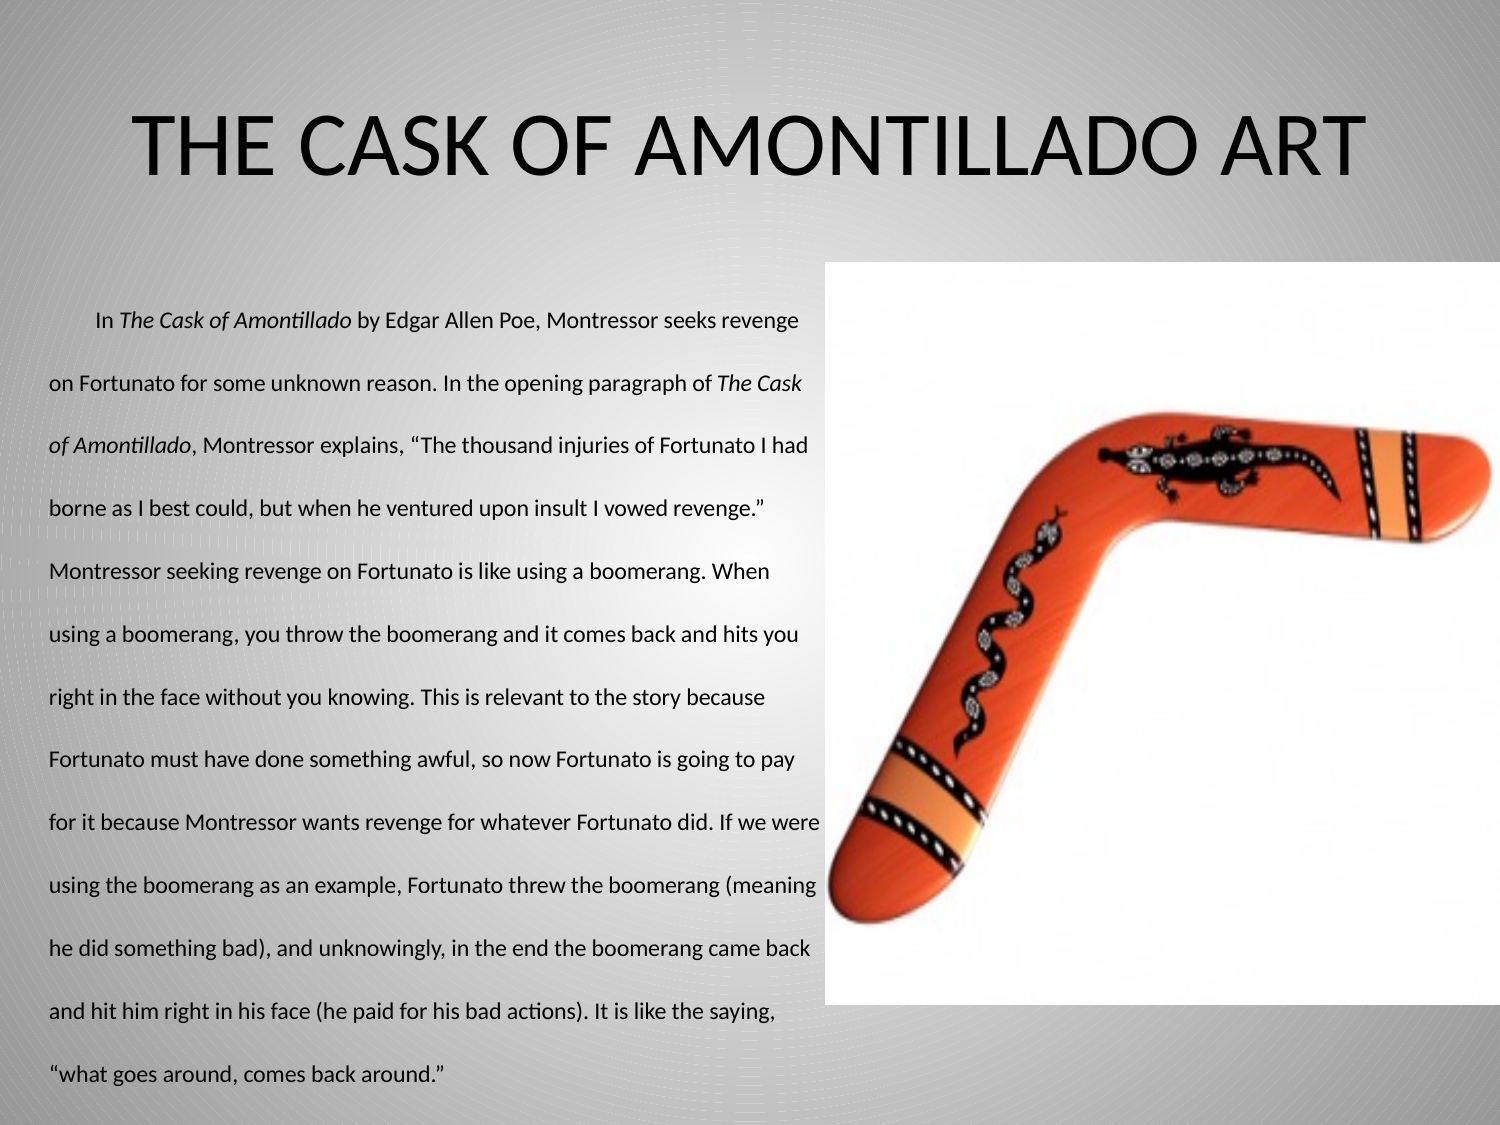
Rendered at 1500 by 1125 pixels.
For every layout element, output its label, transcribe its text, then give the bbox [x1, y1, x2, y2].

title THE CASK OF AMONTILLADO ART [75, 45, 1425, 233]
list In The Cask of Amontillado by Edgar Allen Poe, Montressor seeks revenge on Fortunato for some unknown reason. In the opening paragraph of The Cask of Amontillado, Montressor explains, “The thousand injuries of Fortunato I had borne as I best could, but when he ventured upon insult I vowed revenge.” Montressor seeking revenge on Fortunato is like using a boomerang. When using a boomerang, you throw the boomerang and it comes back and hits you right in the face without you knowing. This is relevant to the story because Fortunato must have done something awful, so now Fortunato is going to pay for it because Montressor wants revenge for whatever Fortunato did. If we were using the boomerang as an example, Fortunato threw the boomerang (meaning he did something bad), and unknowingly, in the end the boomerang came back and hit him right in his face (he paid for his bad actions). It is like the saying, “what goes around, comes back around.” [33, 262, 841, 1125]
picture [824, 262, 1500, 1006]
